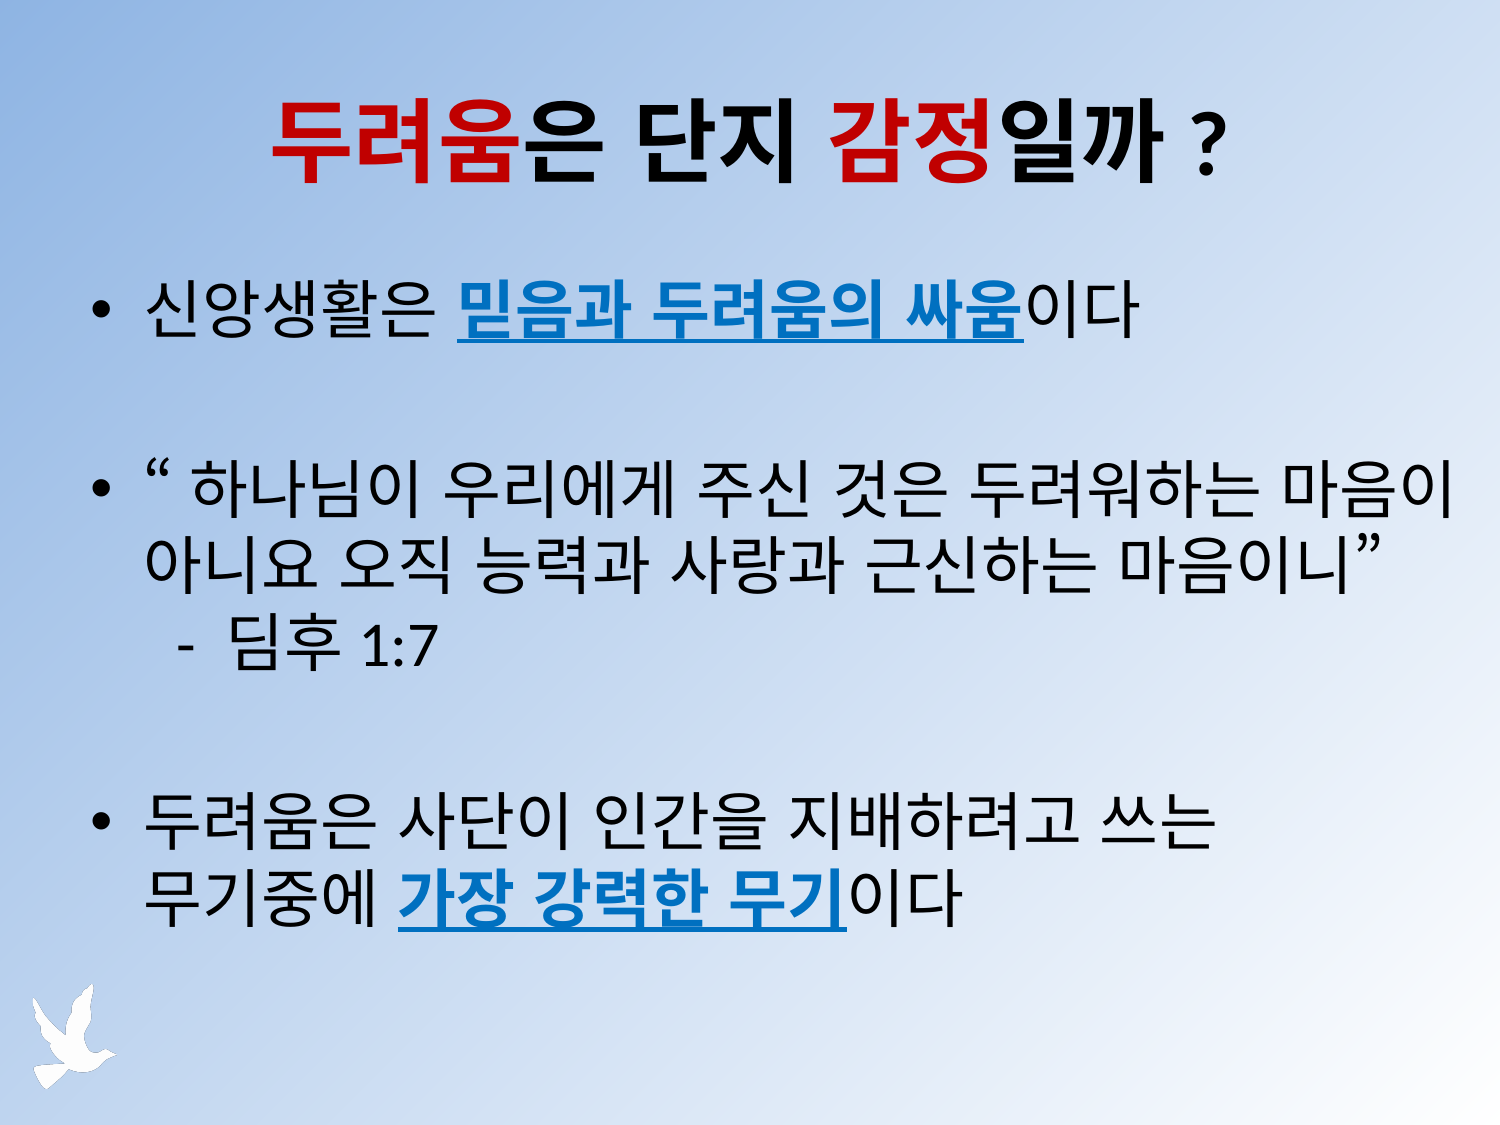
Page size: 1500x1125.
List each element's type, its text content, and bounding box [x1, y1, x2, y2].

picture [32, 983, 118, 1089]
title 두려움은 단지 감정일까? [75, 45, 1425, 233]
list 신앙생활은 믿음과 두려움의 싸움이다 “하나님이 우리에게 주신 것은 두려워하는 마음이 아니요 오직 능력과 사랑과 근신하는 마음이니” - 딤후1:7 두려움은 사단이 인간을 지배하려고 쓰는 무기중에 가장 강력한 무기이다 [75, 262, 1479, 1005]
